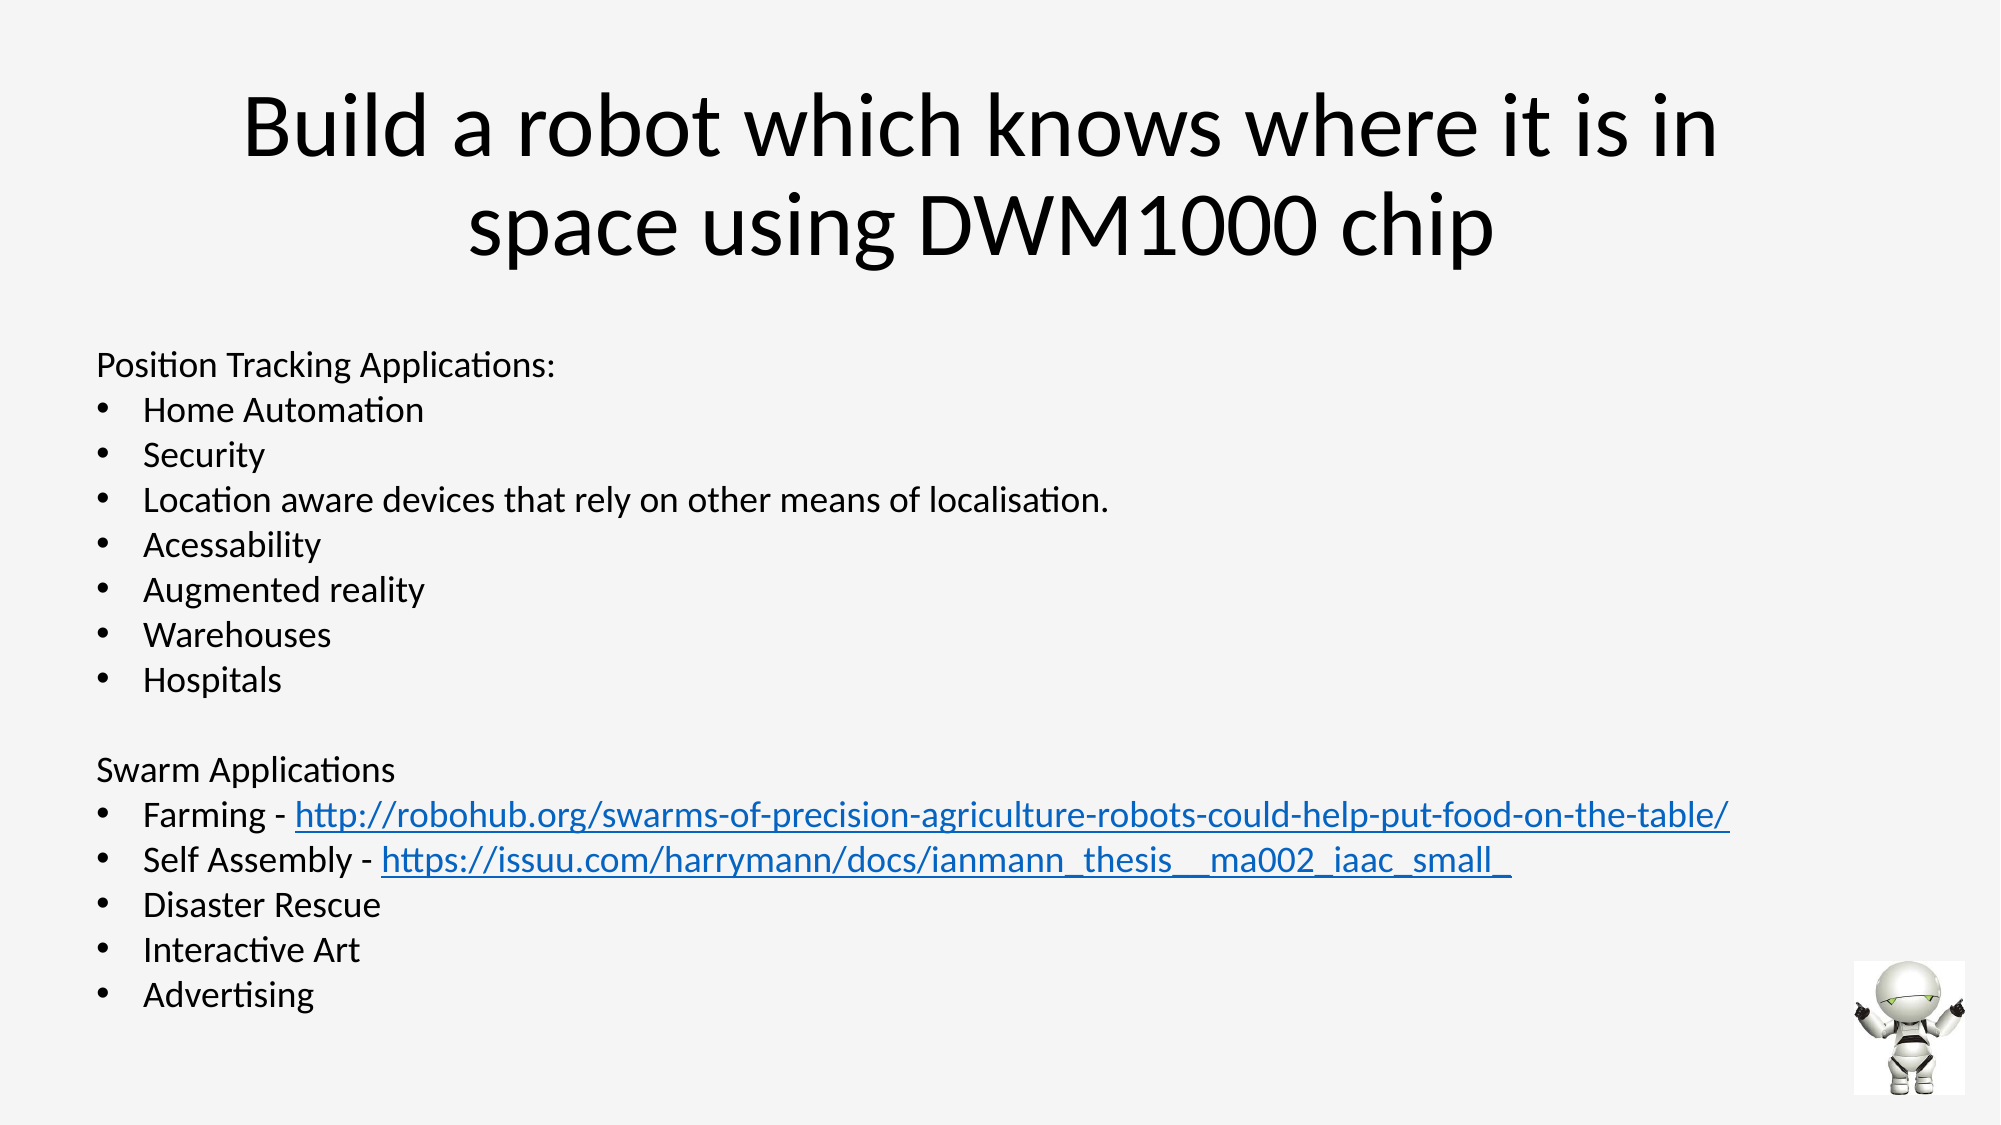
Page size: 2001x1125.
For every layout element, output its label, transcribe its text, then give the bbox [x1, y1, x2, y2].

text_box Position Tracking Applications: Home Automation Security Location aware devices that rely on other means of localisation. Acessability Augmented reality Warehouses Hospitals Swarm Applications Farming - http://robohub.org/swarms-of-precision-agriculture-robots-could-help-put-food-on-the-table/ Self Assembly - https://issuu.com/harrymann/docs/ianmann_thesis__ma002_iaac_small_ Disaster Rescue Interactive Art Advertising [81, 332, 1933, 1121]
picture [1854, 961, 1965, 1095]
title Build a robot which knows where it is in space using DWM1000 chip [120, 67, 1846, 286]
